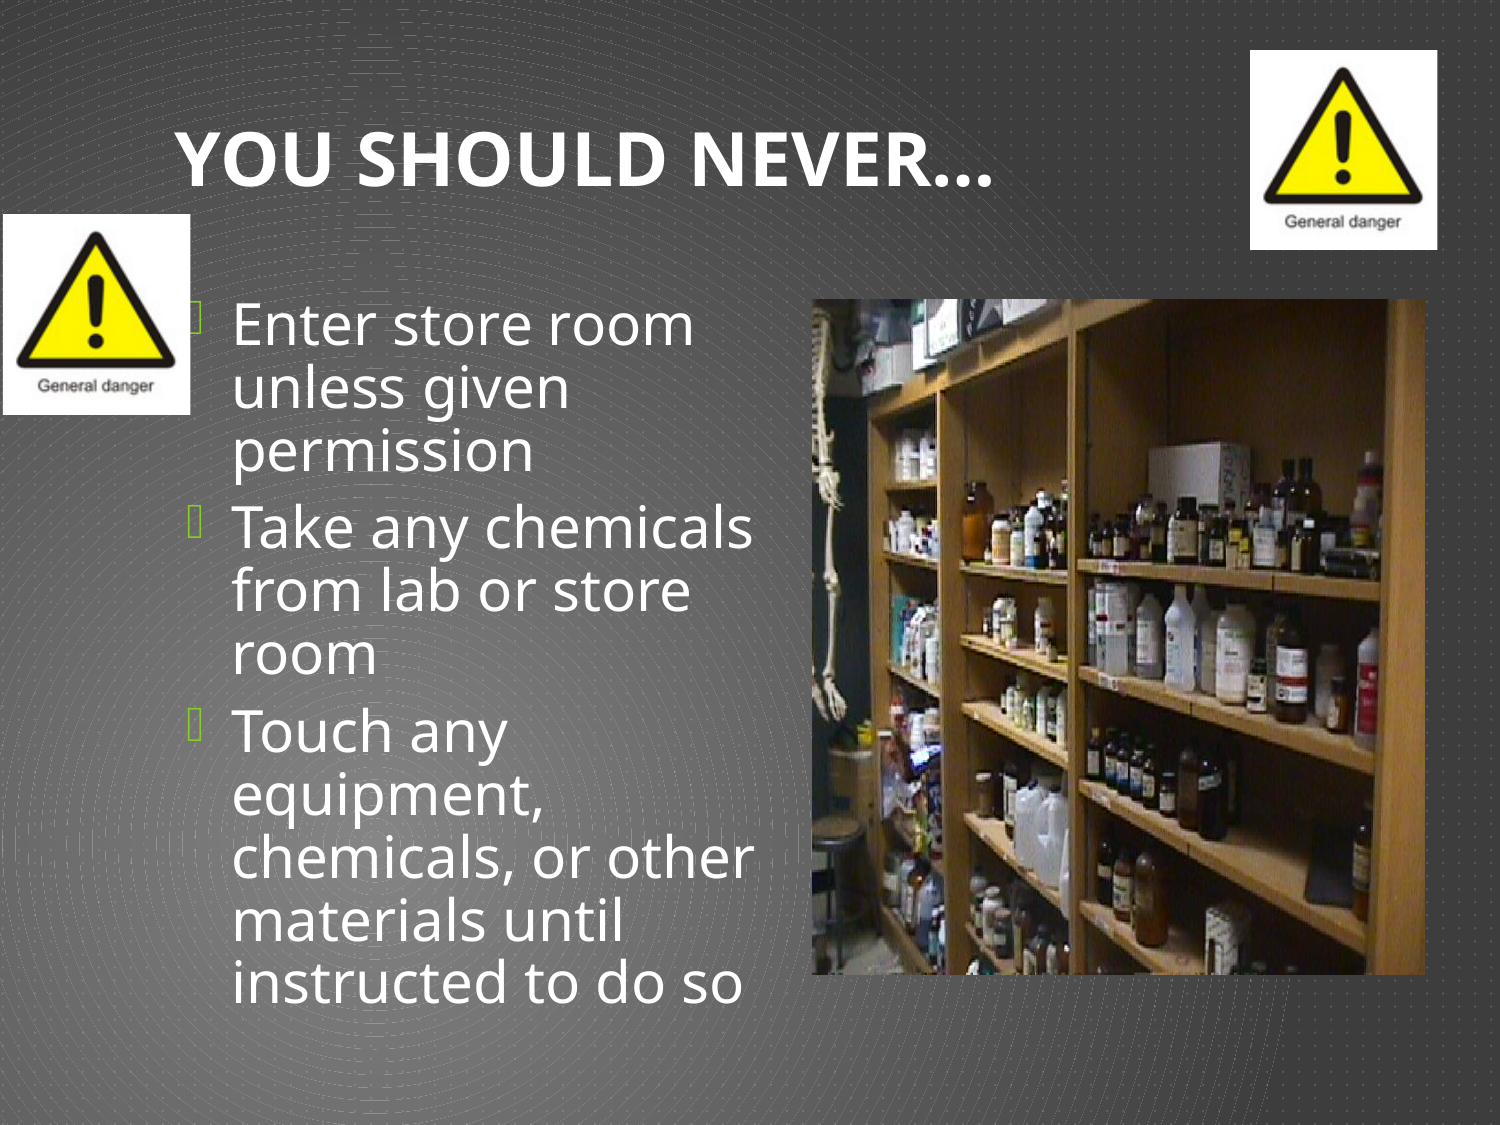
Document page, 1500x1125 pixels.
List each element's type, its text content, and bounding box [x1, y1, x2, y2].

picture [1249, 49, 1438, 251]
picture [2, 214, 191, 416]
title You Should Never… [174, 62, 1243, 250]
list Enter store room unless given permission Take any chemicals from lab or store room Touch any equipment, chemicals, or other materials until instructed to do so [174, 287, 788, 963]
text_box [812, 299, 1426, 976]
